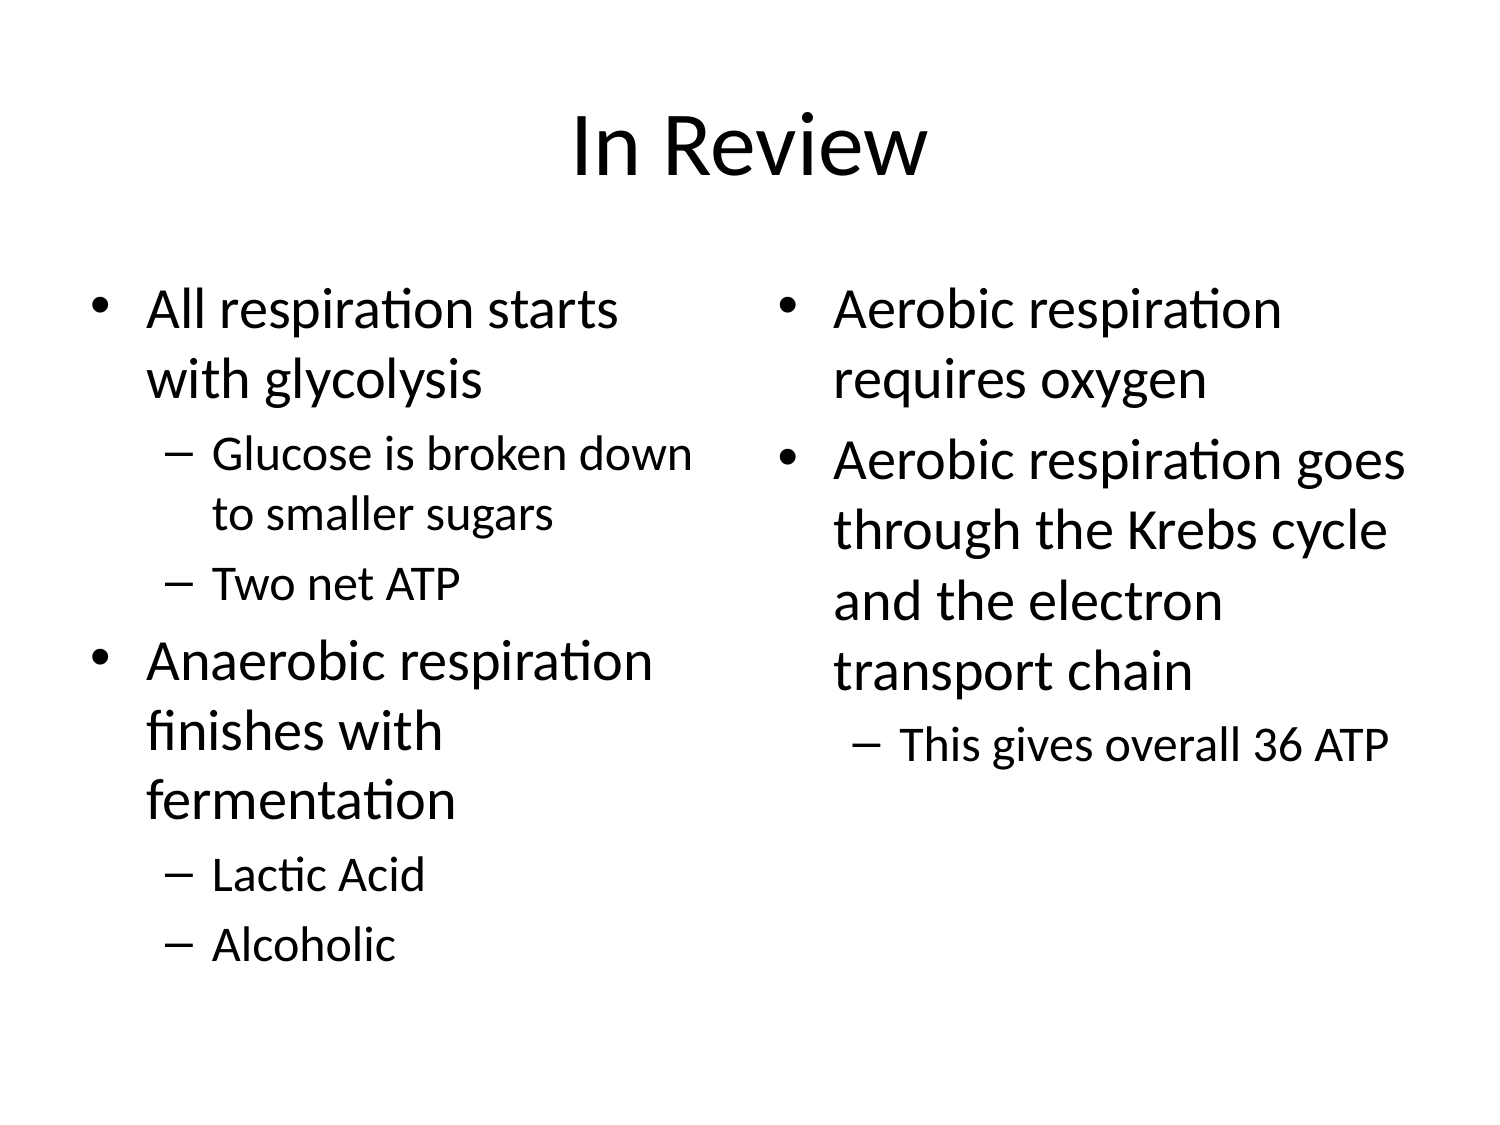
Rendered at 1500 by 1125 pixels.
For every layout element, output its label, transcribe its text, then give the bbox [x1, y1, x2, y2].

list Aerobic respiration requires oxygen Aerobic respiration goes through the Krebs cycle and the electron transport chain This gives overall 36 ATP [762, 262, 1425, 1005]
title In Review [75, 45, 1425, 233]
list All respiration starts with glycolysis Glucose is broken down to smaller sugars Two net ATP Anaerobic respiration finishes with fermentation Lactic Acid Alcoholic [75, 262, 738, 1005]
